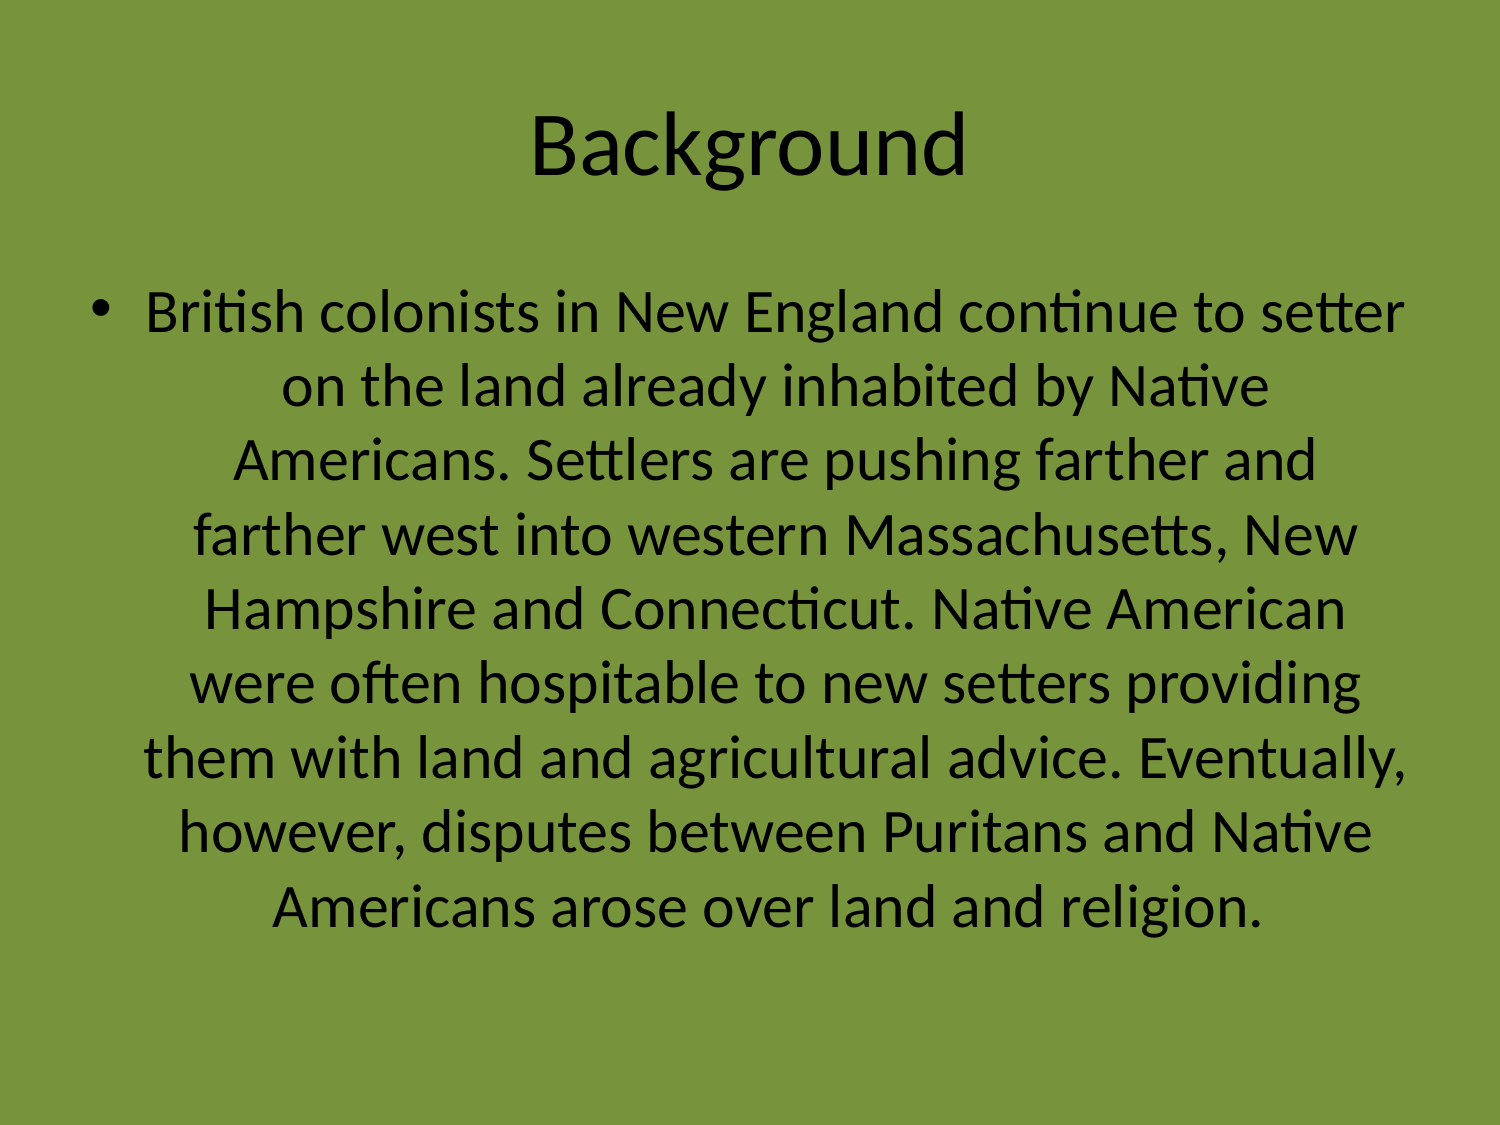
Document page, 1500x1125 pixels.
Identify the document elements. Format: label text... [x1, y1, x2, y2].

title Background [75, 45, 1425, 233]
list British colonists in New England continue to setter on the land already inhabited by Native Americans. Settlers are pushing farther and farther west into western Massachusetts, New Hampshire and Connecticut. Native American were often hospitable to new setters providing them with land and agricultural advice. Eventually, however, disputes between Puritans and Native Americans arose over land and religion. [75, 262, 1425, 1005]
